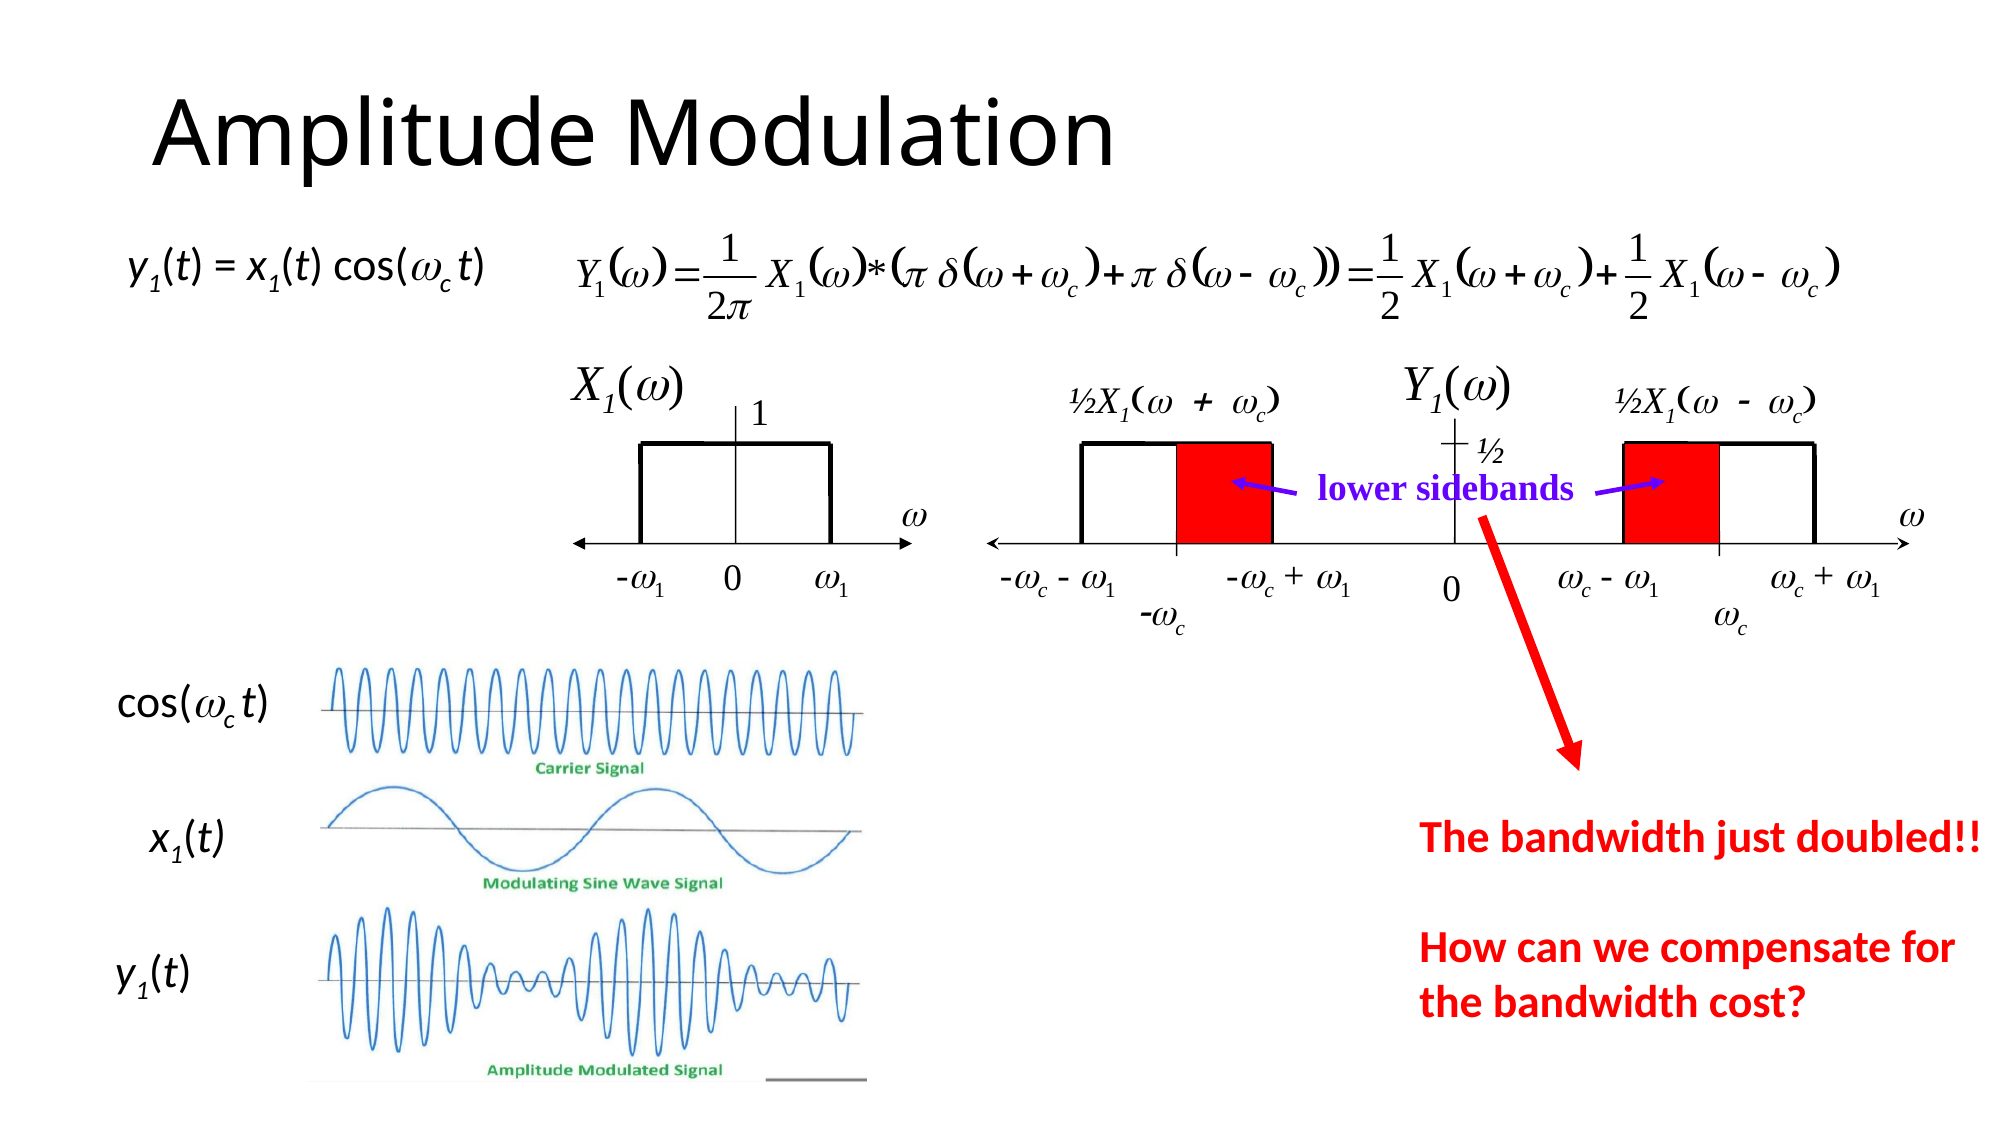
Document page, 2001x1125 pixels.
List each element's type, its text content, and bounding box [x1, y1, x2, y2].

picture [306, 661, 867, 1082]
text_box y1(t) = x1(t) cos(wc t) [112, 227, 501, 360]
title Amplitude Modulation [137, 59, 1863, 213]
text_box y1(t) [100, 934, 207, 1012]
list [571, 221, 1842, 329]
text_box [557, 343, 1937, 642]
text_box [1481, 516, 1580, 772]
text_box x1(t) [134, 799, 241, 877]
text_box cos(wc t) [102, 664, 285, 797]
text_box The bandwidth just doubled!! How can we compensate for the bandwidth cost? [1404, 799, 2000, 1034]
